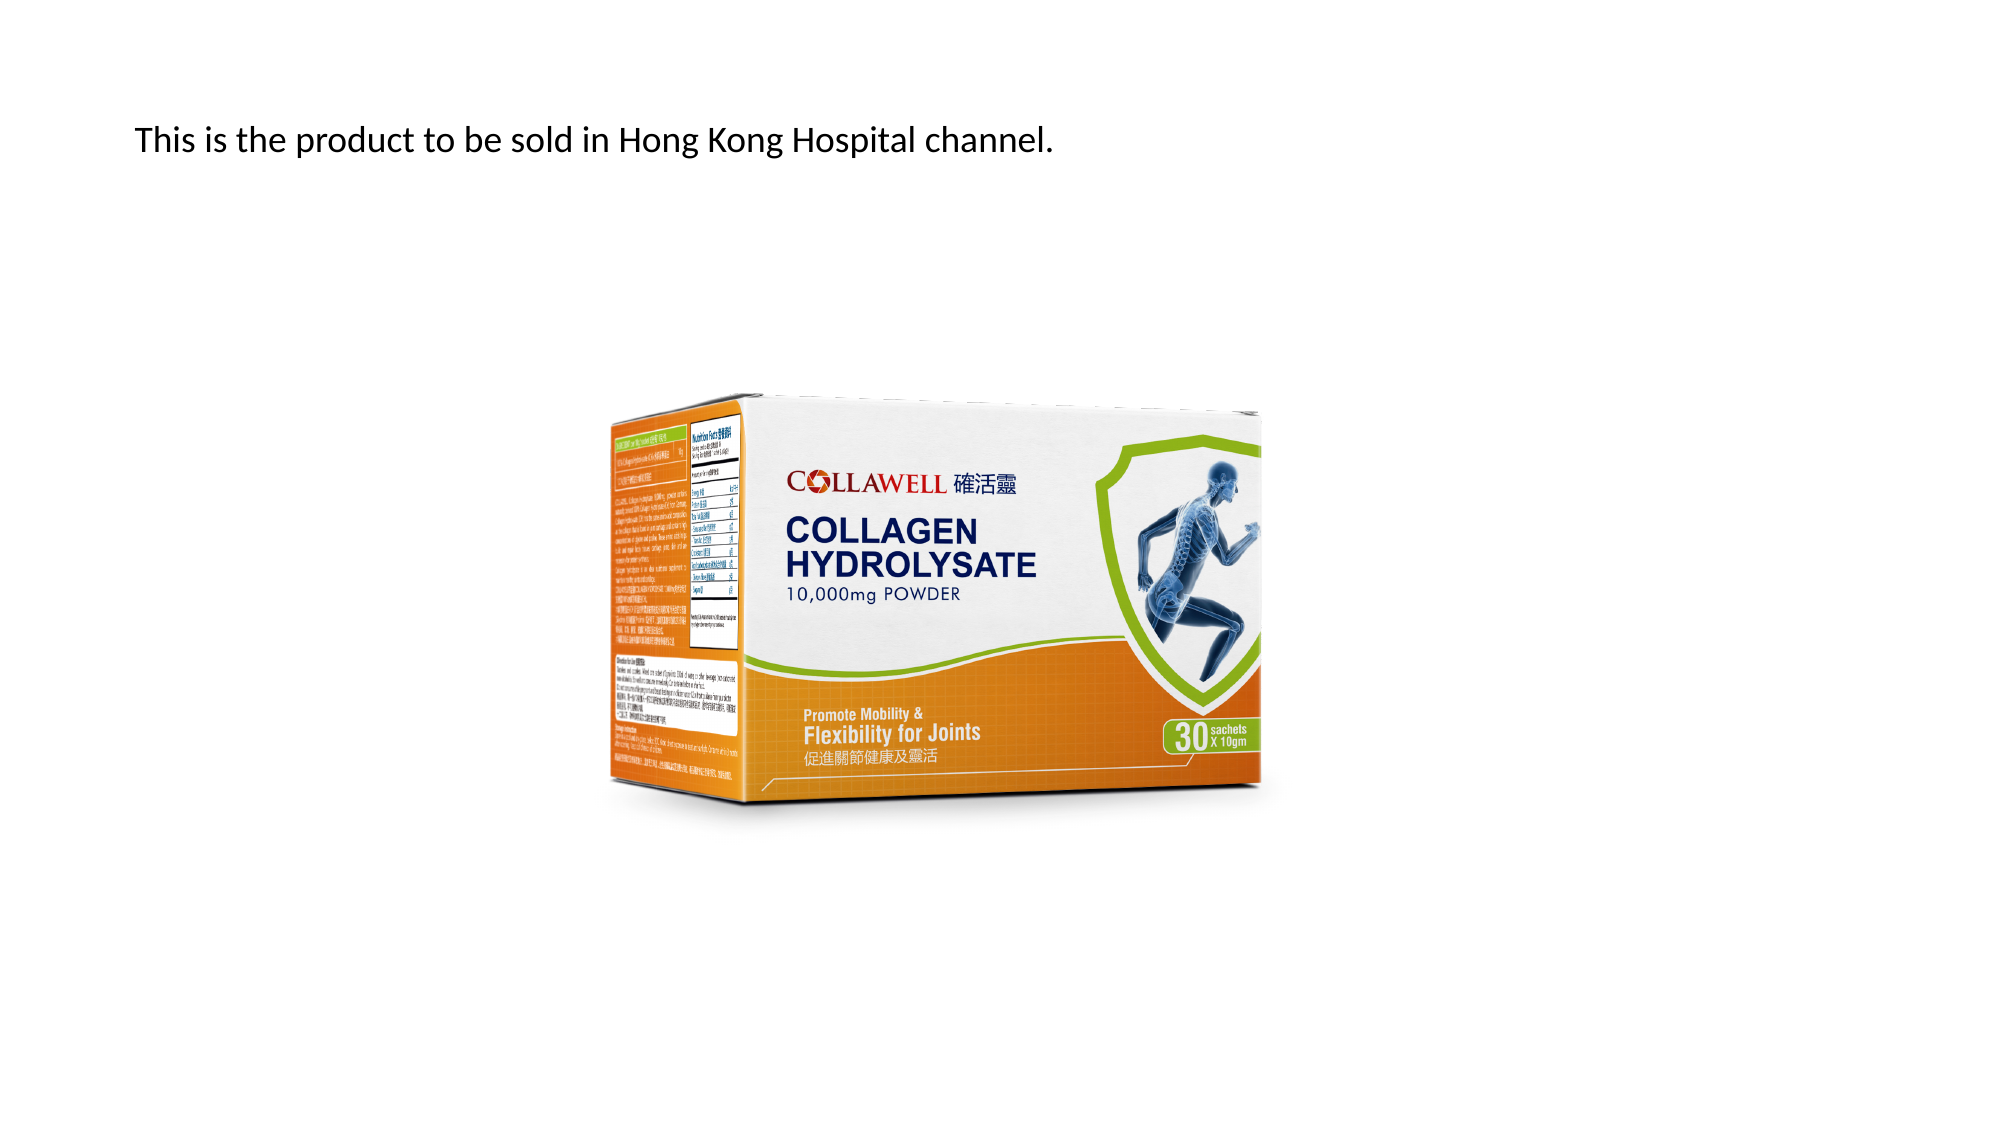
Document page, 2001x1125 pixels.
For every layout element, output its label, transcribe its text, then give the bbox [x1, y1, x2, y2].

text_box This is the product to be sold in Hong Kong Hospital channel. [119, 107, 1071, 168]
picture [463, 127, 1421, 980]
